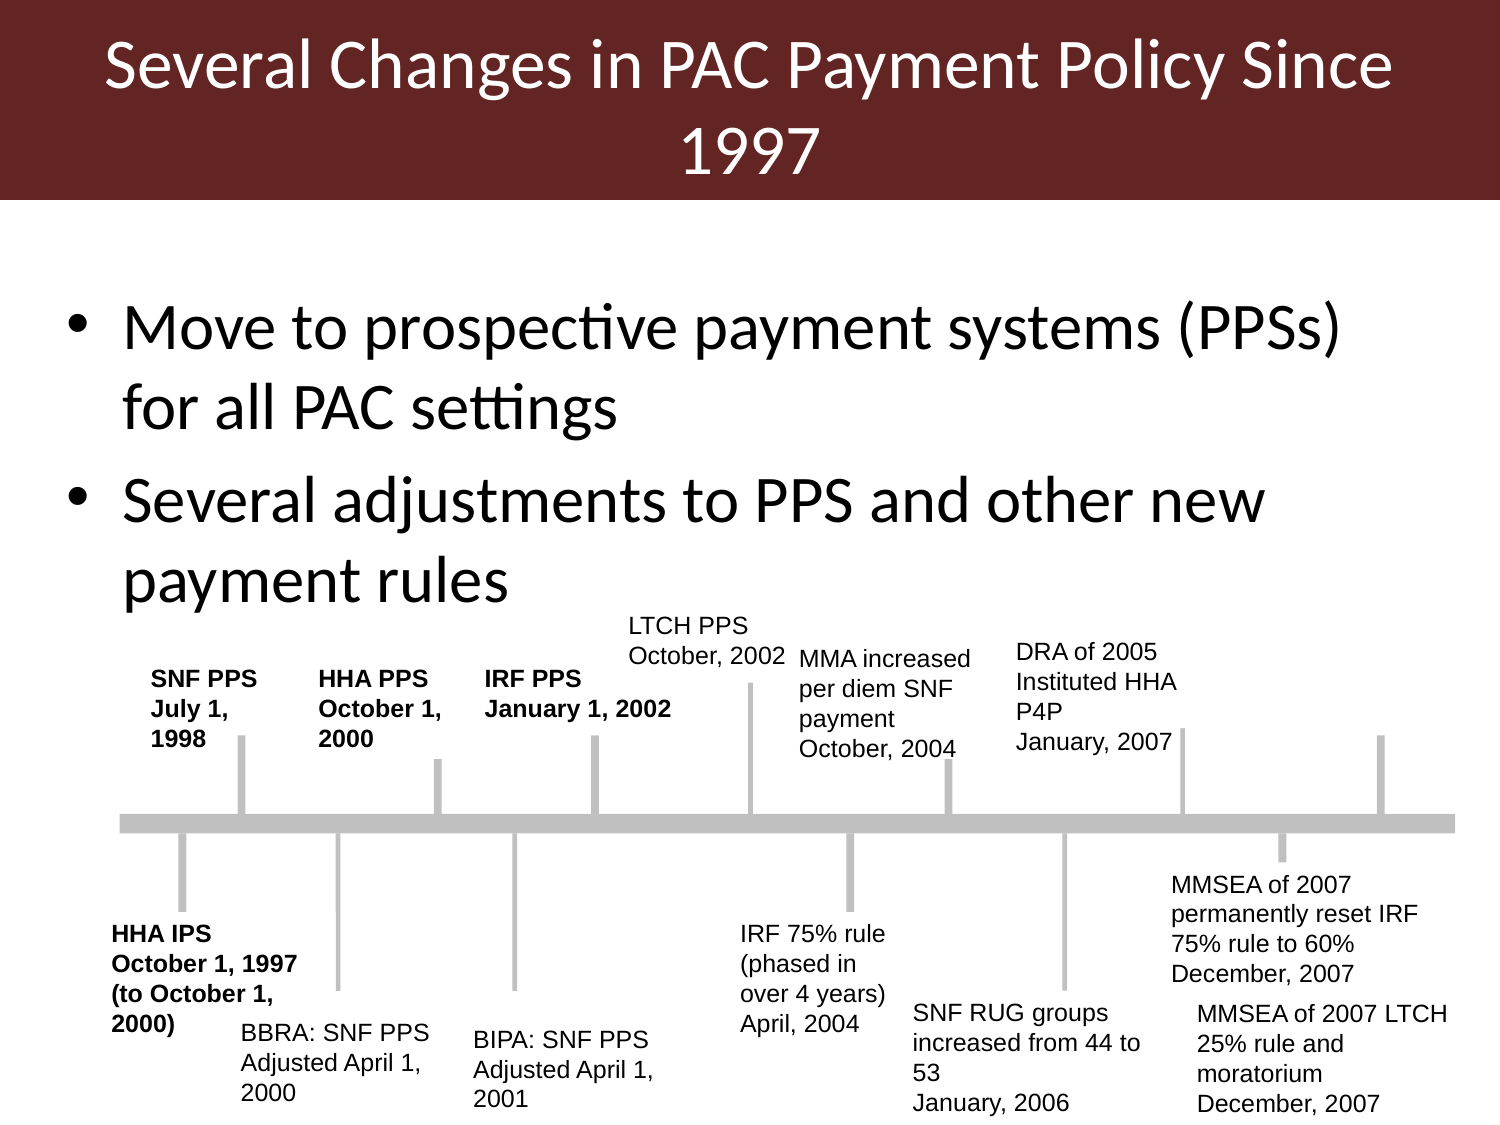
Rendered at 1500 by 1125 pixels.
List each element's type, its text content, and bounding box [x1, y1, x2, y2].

title Several Changes in PAC Payment Policy Since 1997 [74, 9, 1426, 198]
text_box [0, 0, 1500, 200]
list Move to prospective payment systems (PPSs) for all PAC settings Several adjustments to PPS and other new payment rules [50, 274, 1450, 613]
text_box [99, 603, 1476, 1116]
